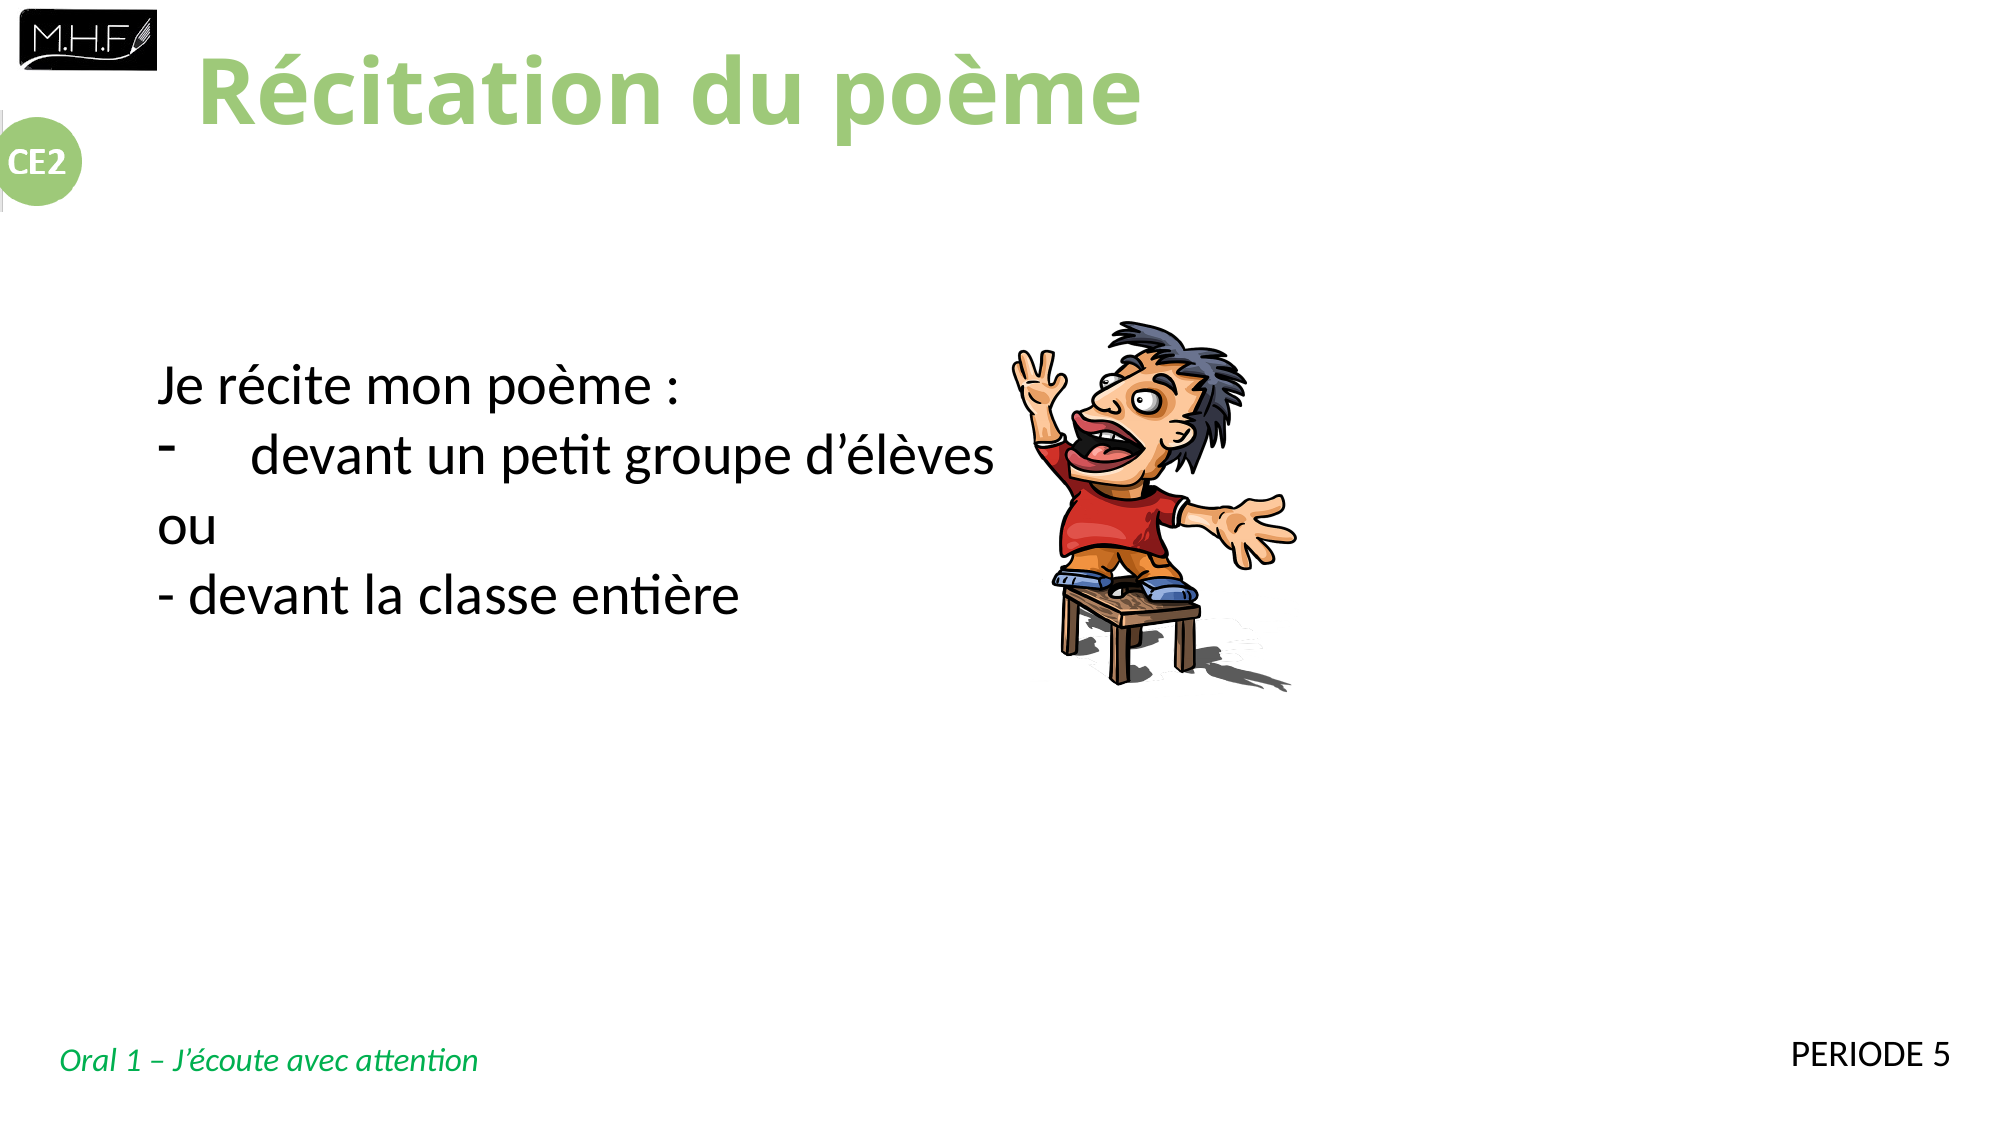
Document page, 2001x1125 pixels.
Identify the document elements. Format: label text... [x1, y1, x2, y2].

picture [999, 301, 1299, 698]
picture [0, 110, 87, 212]
text_box Je récite mon poème : devant un petit groupe d’élèves ou - devant la classe entière [142, 339, 1032, 724]
text_box PERIODE 5 [1362, 1021, 1967, 1082]
picture [16, 7, 157, 74]
text_box Oral 1 – J’écoute avec attention [44, 1030, 1346, 1092]
title Récitation du poème [156, 20, 1829, 169]
